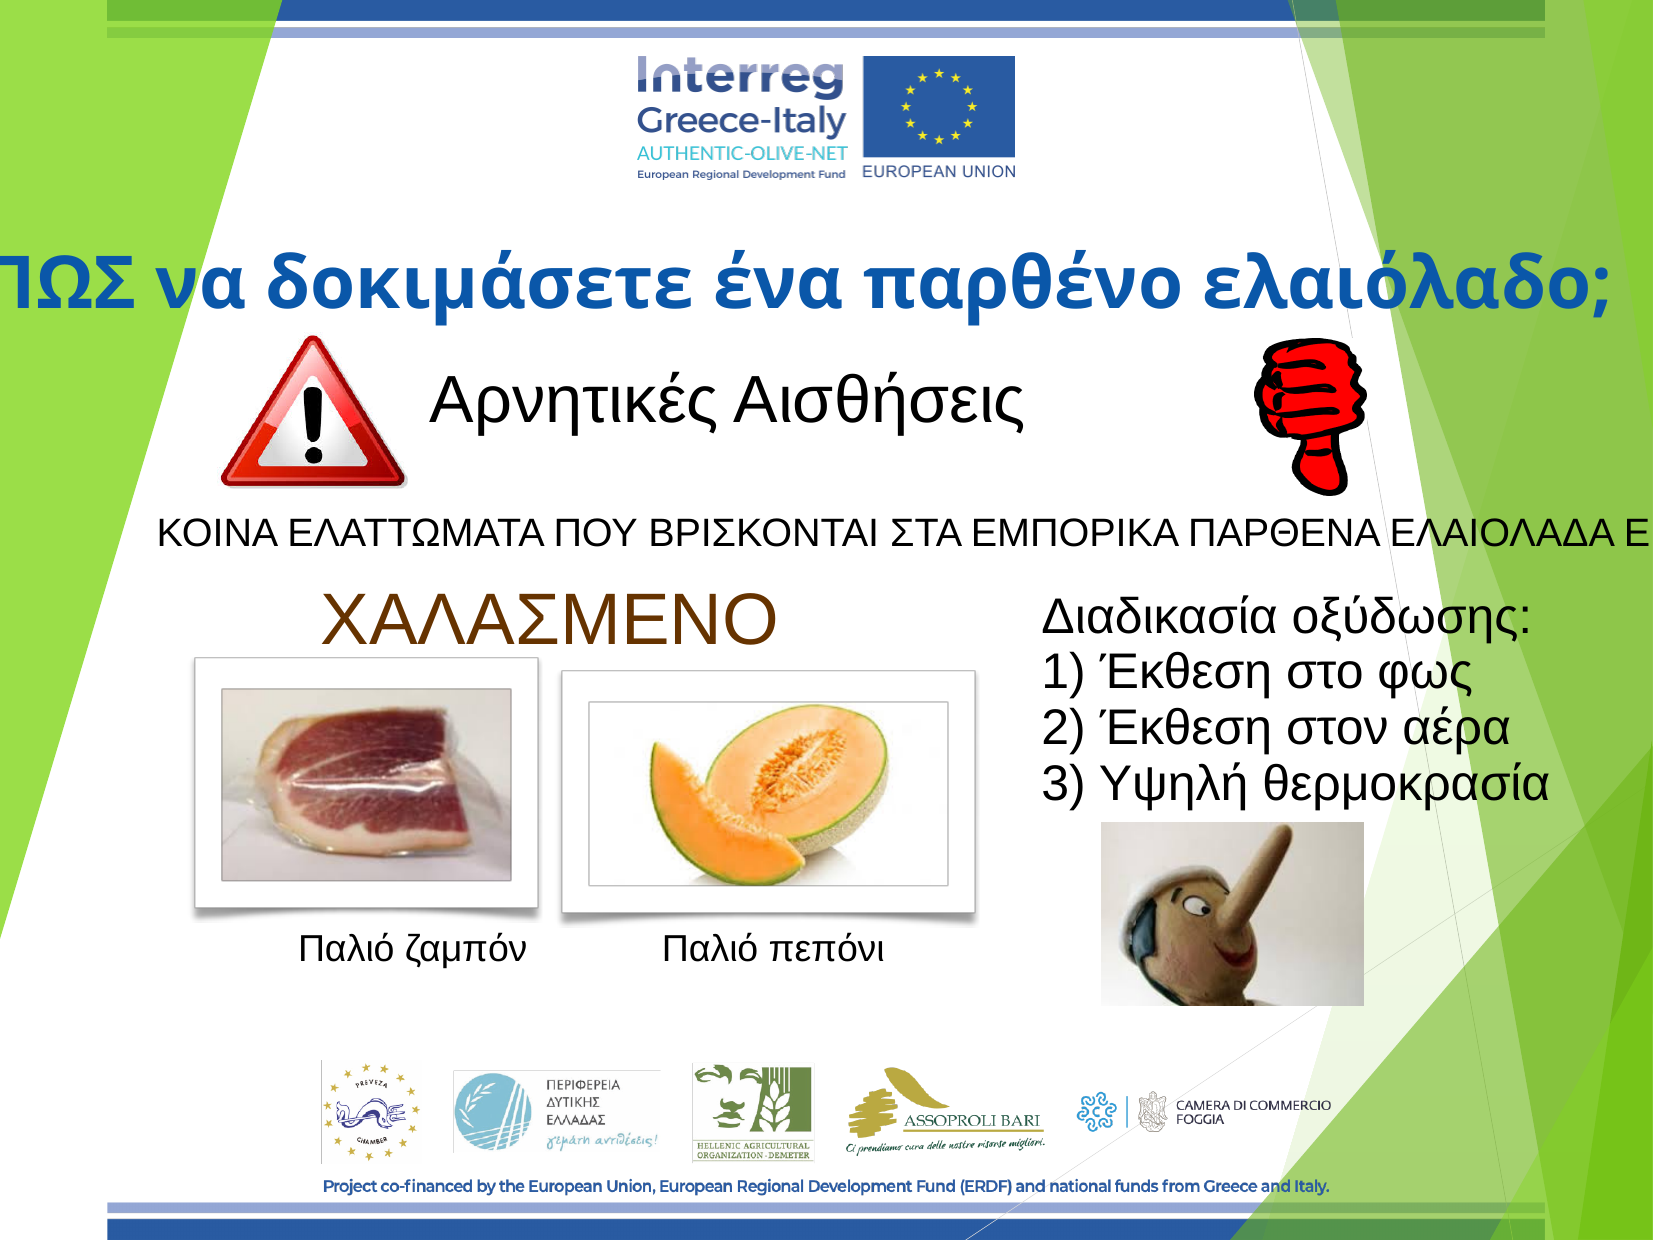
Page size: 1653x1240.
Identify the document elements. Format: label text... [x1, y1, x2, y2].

picture [109, 822, 1364, 1240]
picture [216, 332, 408, 490]
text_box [554, 667, 985, 929]
text_box ΠΩΣ να δοκιμάσετε ένα παρθένο ελαιόλαδο; [0, 228, 1621, 331]
text_box ΧΑΛΑΣΜΕΝΟ [313, 572, 788, 669]
picture [1253, 338, 1368, 496]
text_box ΚΟΙΝΑ ΕΛΑΤΤΩΜΑΤΑ ΠΟΥ ΒΡΙΣΚΟΝΤΑΙ ΣΤΑ ΕΜΠΟΡΙΚΑ ΠΑΡΘΕΝΑ ΕΛΑΙΟΛΑΔΑ ΕΙΝΑΙ: [149, 504, 1653, 563]
text_box Παλιό πεπόνι [654, 929, 893, 978]
text_box Παλιό ζαμπόν [290, 924, 536, 978]
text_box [186, 654, 549, 924]
text_box Αρνητικές Αισθήσεις [422, 355, 1035, 445]
picture [637, 56, 1015, 180]
picture [272, 0, 1298, 38]
text_box Διαδικασία οξύδωσης: 1) Έκθεση στο φως 2) Έκθεση στον αέρα 3) Υψηλή θερμοκρασία [1034, 581, 1559, 819]
